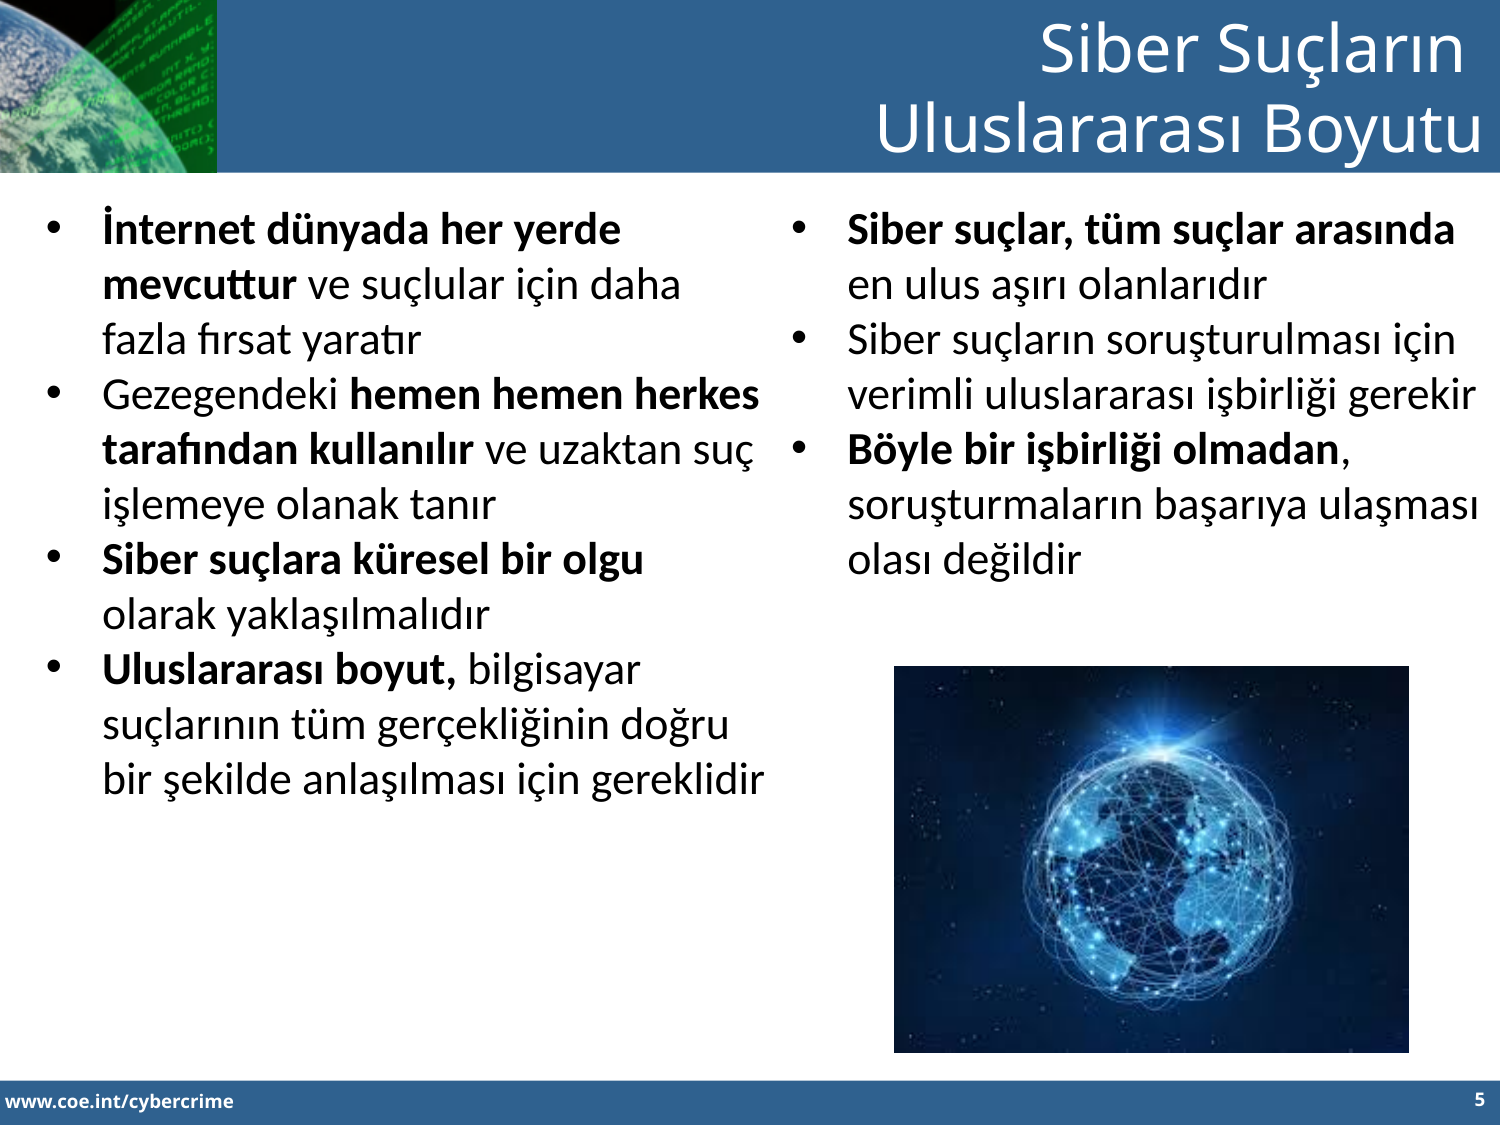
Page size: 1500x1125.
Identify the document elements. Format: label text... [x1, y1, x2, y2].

picture [0, 1, 217, 173]
text_box Siber Suçların Uluslararası Boyutu [329, 9, 1500, 162]
picture [894, 666, 1409, 1053]
slide_number 5 [1162, 1080, 1500, 1125]
text_box İnternet dünyada her yerde mevcuttur ve suçlular için daha fazla fırsat yaratır Gezegendeki hemen hemen herkes tarafından kullanılır ve uzaktan suç işlemeye olanak tanır Siber suçlara küresel bir olgu olarak yaklaşılmalıdır Uluslararası boyut, bilgisayar suçlarının tüm gerçekliğinin doğru bir şekilde anlaşılması için gereklidir [31, 191, 781, 851]
text_box Siber suçlar, tüm suçlar arasında en ulus aşırı olanlarıdır Siber suçların soruşturulması için verimli uluslararası işbirliği gerekir Böyle bir işbirliği olmadan, soruşturmaların başarıya ulaşması olası değildir [776, 191, 1500, 591]
